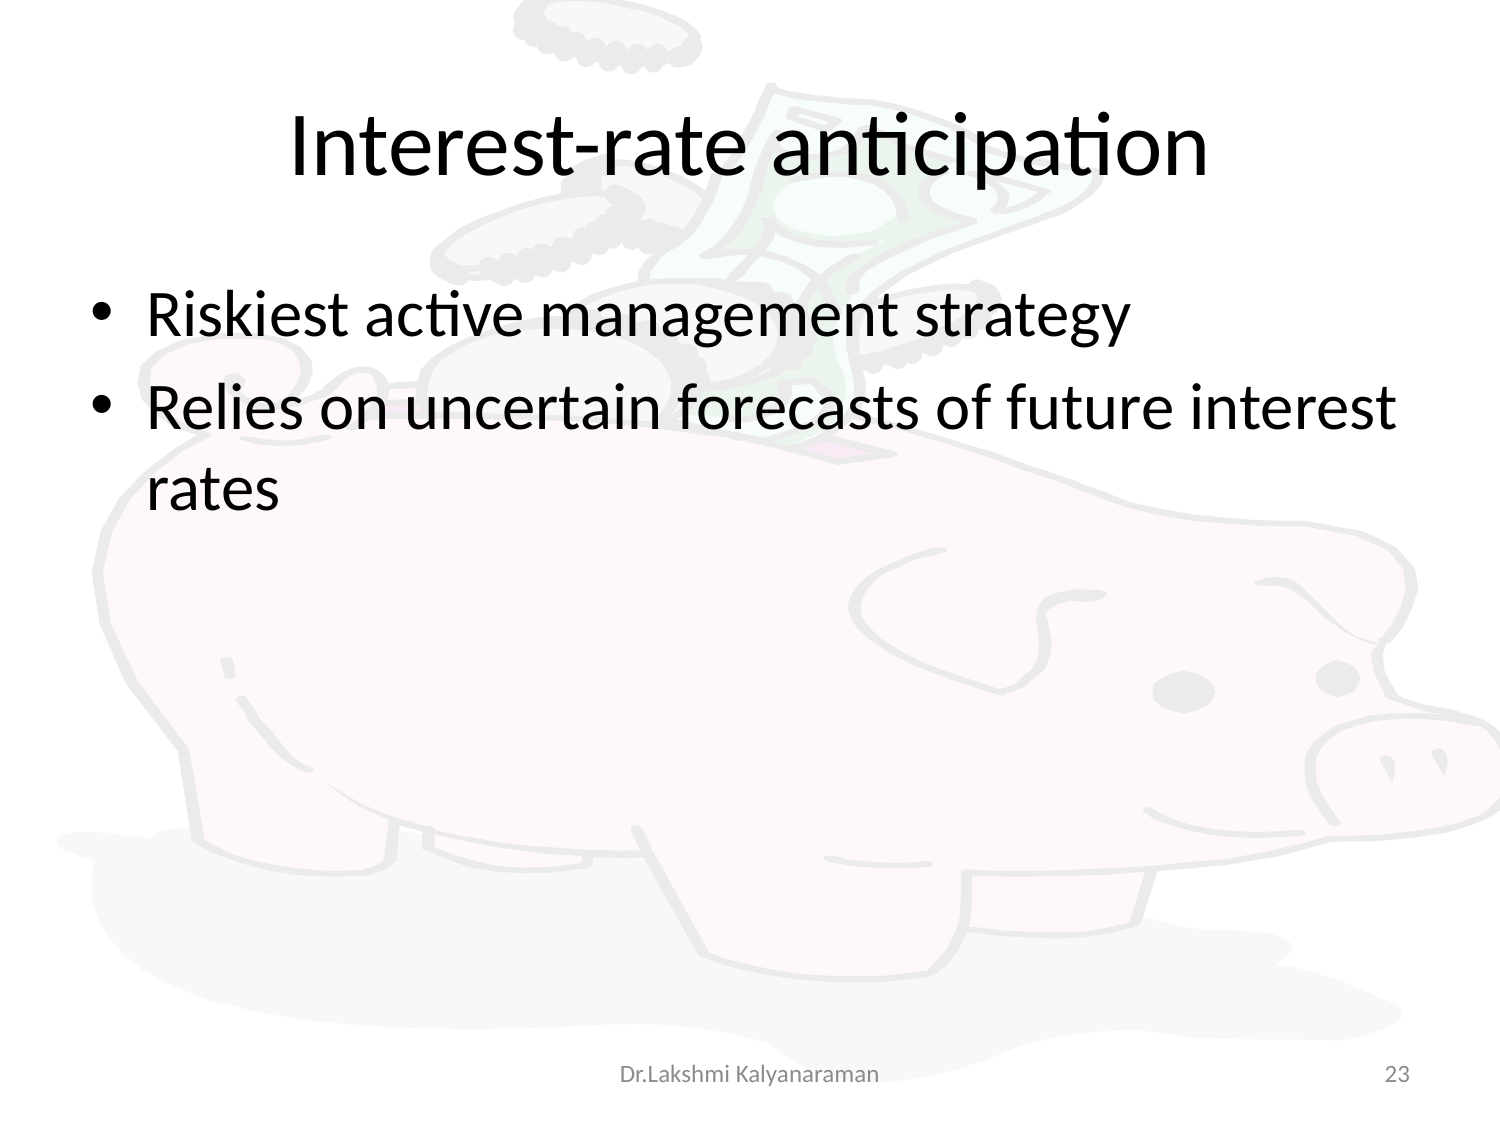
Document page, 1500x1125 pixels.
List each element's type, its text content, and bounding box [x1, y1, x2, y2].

footer Dr.Lakshmi Kalyanaraman [512, 1042, 988, 1103]
slide_number 23 [1074, 1042, 1425, 1103]
title Interest-rate anticipation [75, 45, 1425, 233]
list Riskiest active management strategy Relies on uncertain forecasts of future interest rates [75, 262, 1425, 1005]
